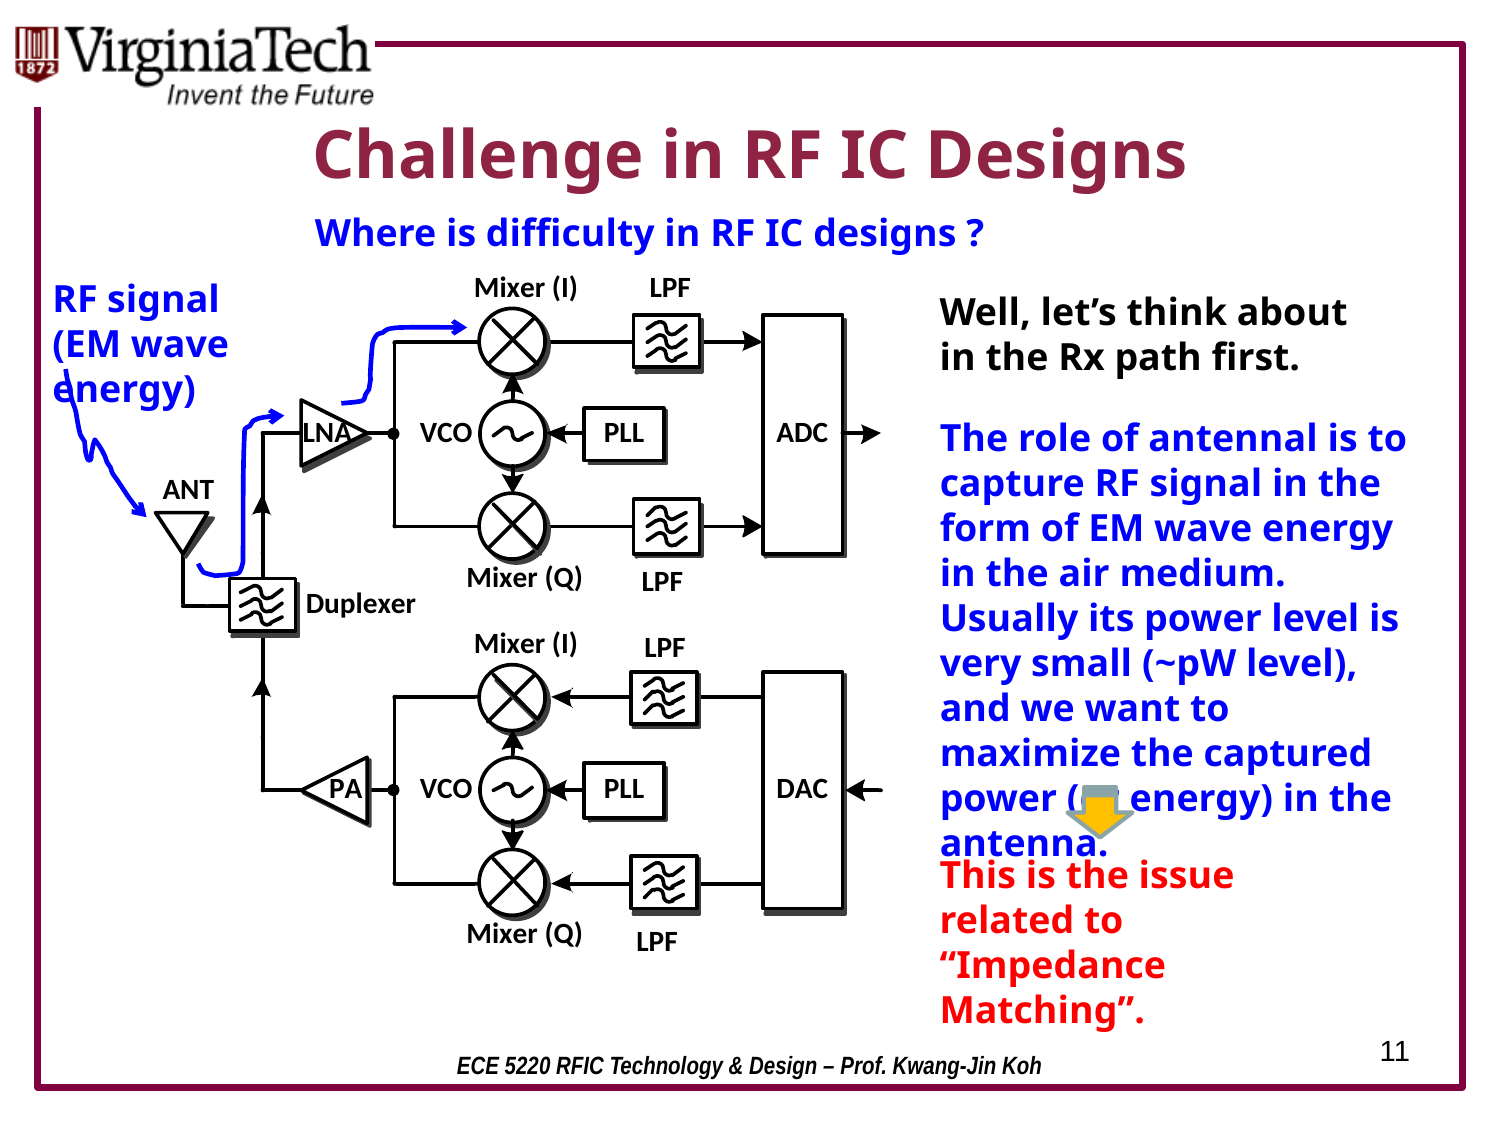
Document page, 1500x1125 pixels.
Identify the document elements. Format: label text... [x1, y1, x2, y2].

slide_number 11 [1074, 1024, 1425, 1103]
text_box [74, 417, 144, 517]
text_box [1065, 785, 1135, 840]
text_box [149, 262, 888, 966]
text_box This is the issue related to “Impedance Matching”. [924, 843, 1388, 1039]
text_box The role of antennal is to capture RF signal in the form of EM wave energy in the air medium. Usually its power level is very small (~pW level), and we want to maximize the captured power (or energy) in the antenna. [924, 406, 1425, 872]
picture [15, 24, 375, 107]
title Challenge in RF IC Designs [75, 104, 1425, 213]
text_box Well, let’s think about in the Rx path first. [924, 280, 1388, 386]
text_box RF signal (EM wave energy) [37, 267, 144, 417]
text_box Where is difficulty in RF IC designs ? [300, 201, 1313, 262]
